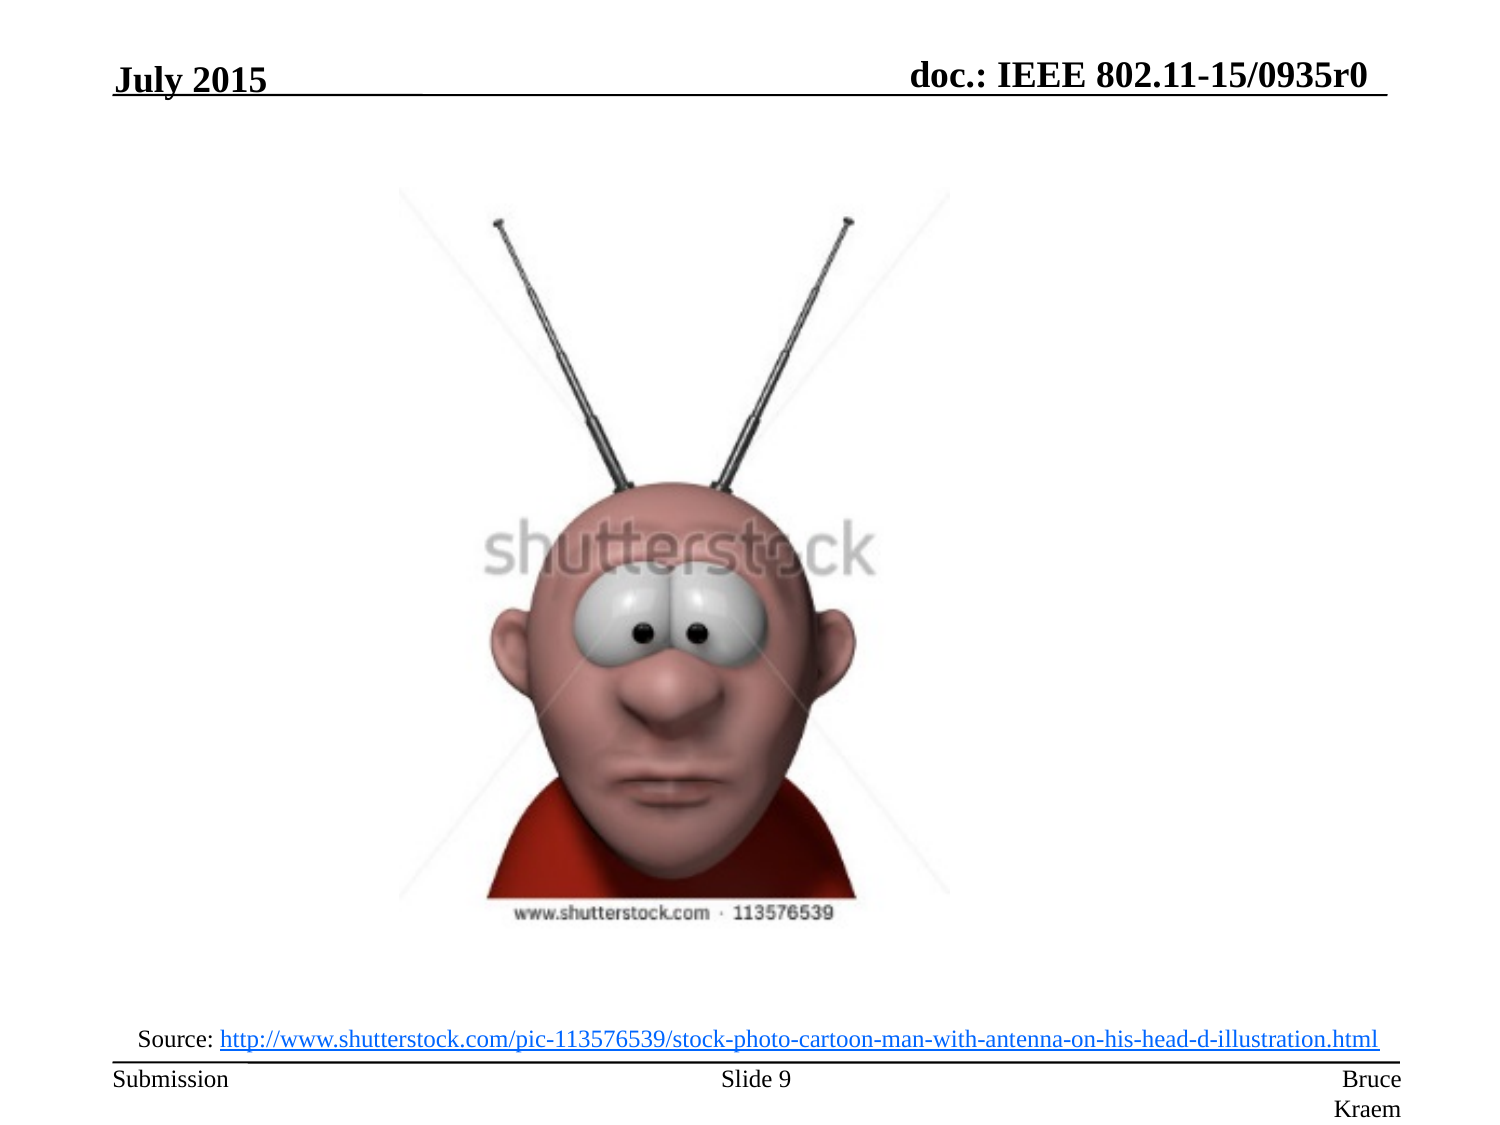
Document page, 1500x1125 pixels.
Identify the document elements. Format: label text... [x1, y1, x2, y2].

text_box Source: http://www.shutterstock.com/pic-113576539/stock-photo-cartoon-man-with-antenna-on-his-head-d-illustration.html [122, 1015, 1395, 1060]
footer Bruce Kraemer, Marvell [1325, 1062, 1402, 1093]
picture [399, 187, 951, 931]
slide_number Slide 9 [712, 1062, 800, 1093]
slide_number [114, 54, 335, 100]
